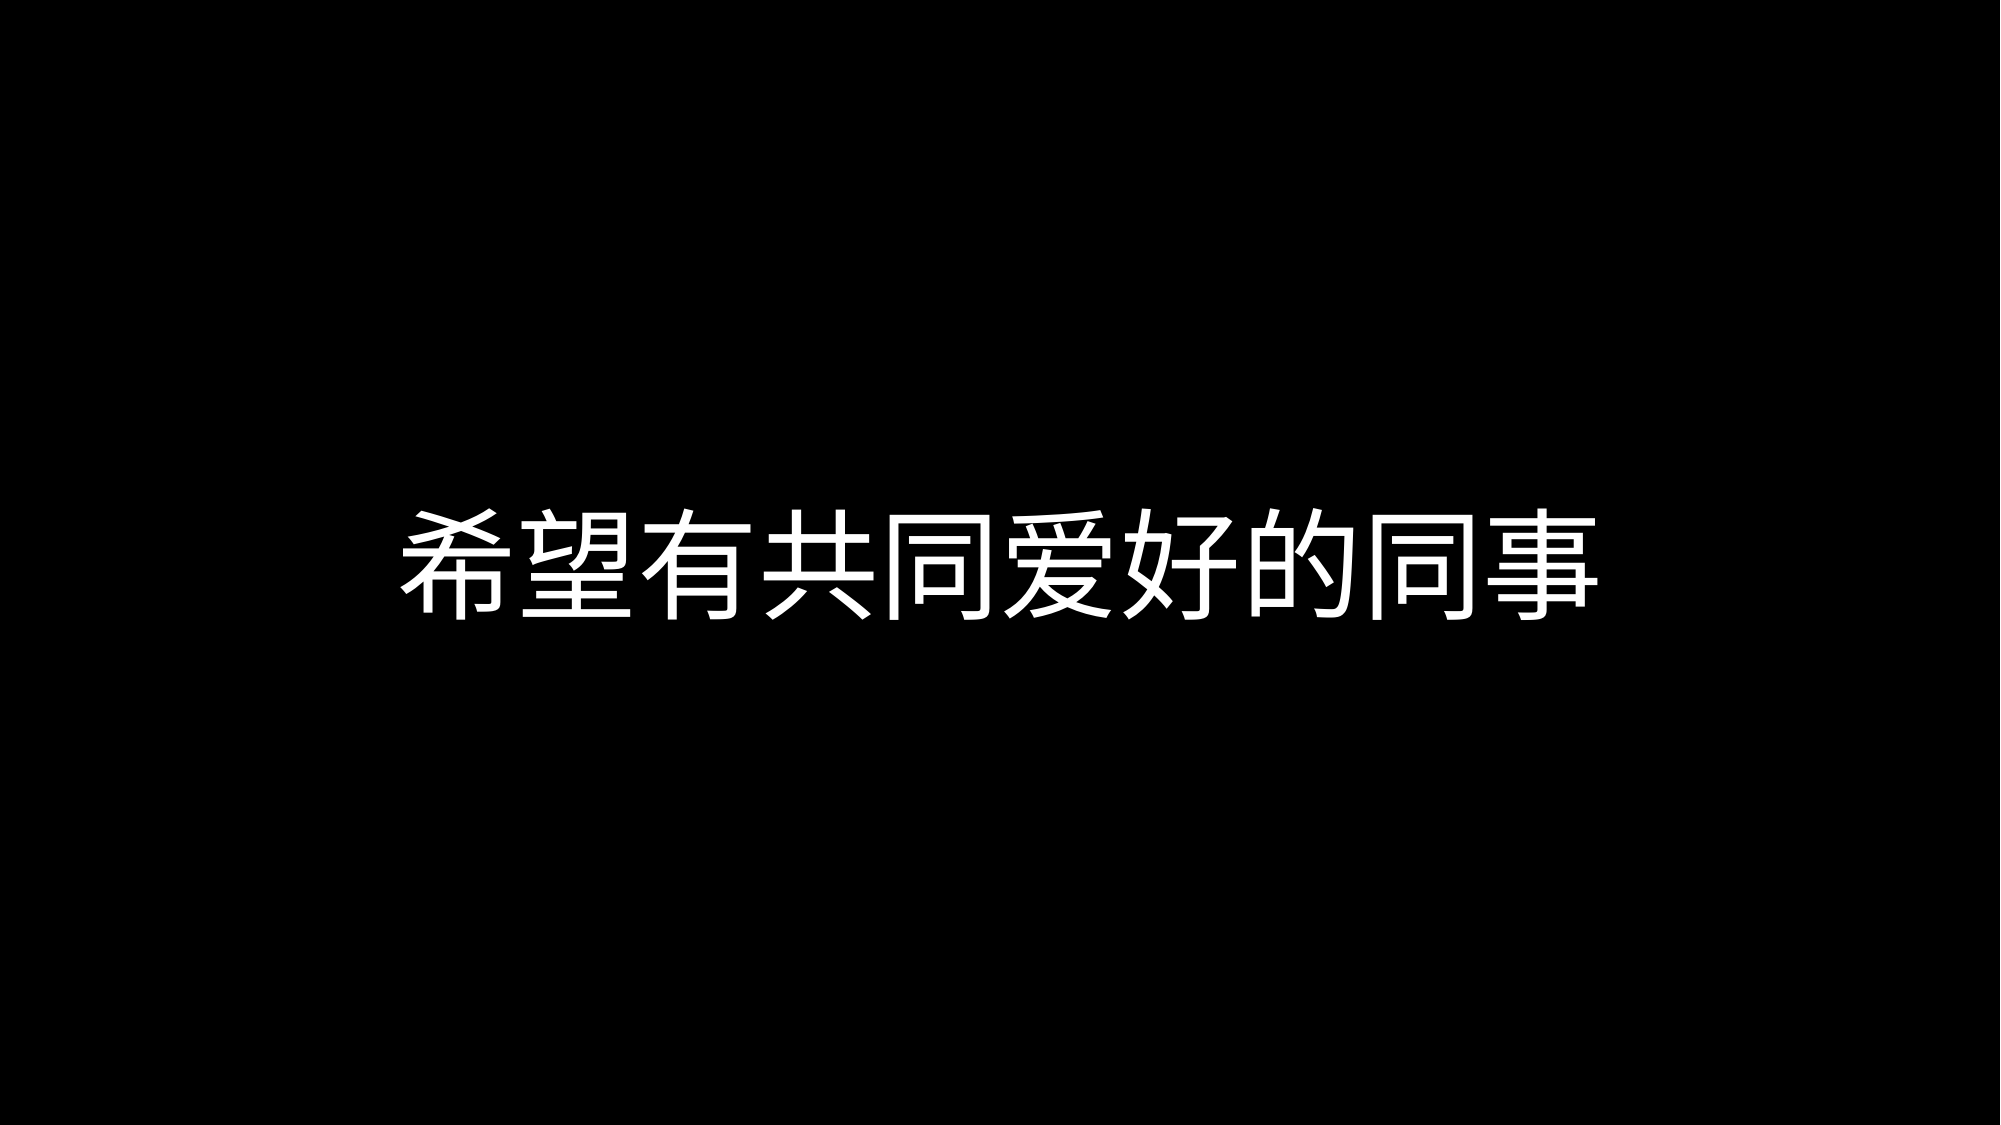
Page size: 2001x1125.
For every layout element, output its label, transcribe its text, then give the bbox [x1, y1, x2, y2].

text_box 希望有共同爱好的同事 [335, 481, 1665, 644]
